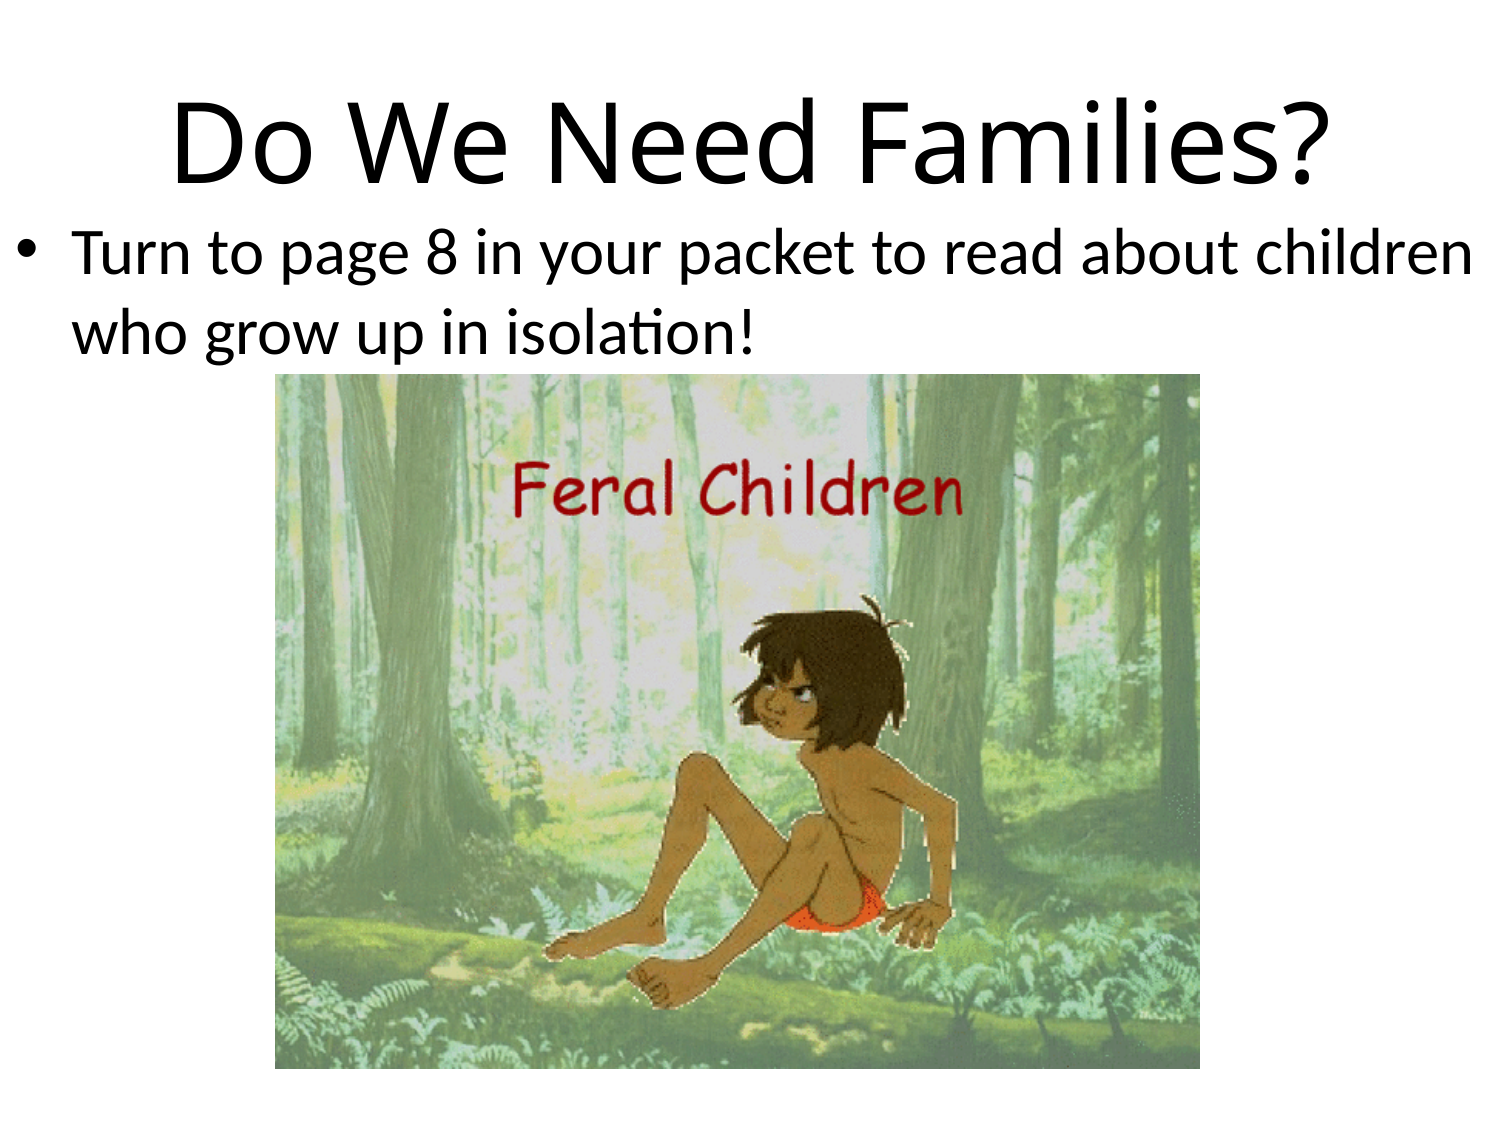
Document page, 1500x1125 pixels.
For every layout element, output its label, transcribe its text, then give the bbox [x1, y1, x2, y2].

picture [274, 374, 1201, 1069]
list Turn to page 8 in your packet to read about children who grow up in isolation! [0, 200, 1500, 943]
title Do We Need Families? [75, 45, 1425, 200]
